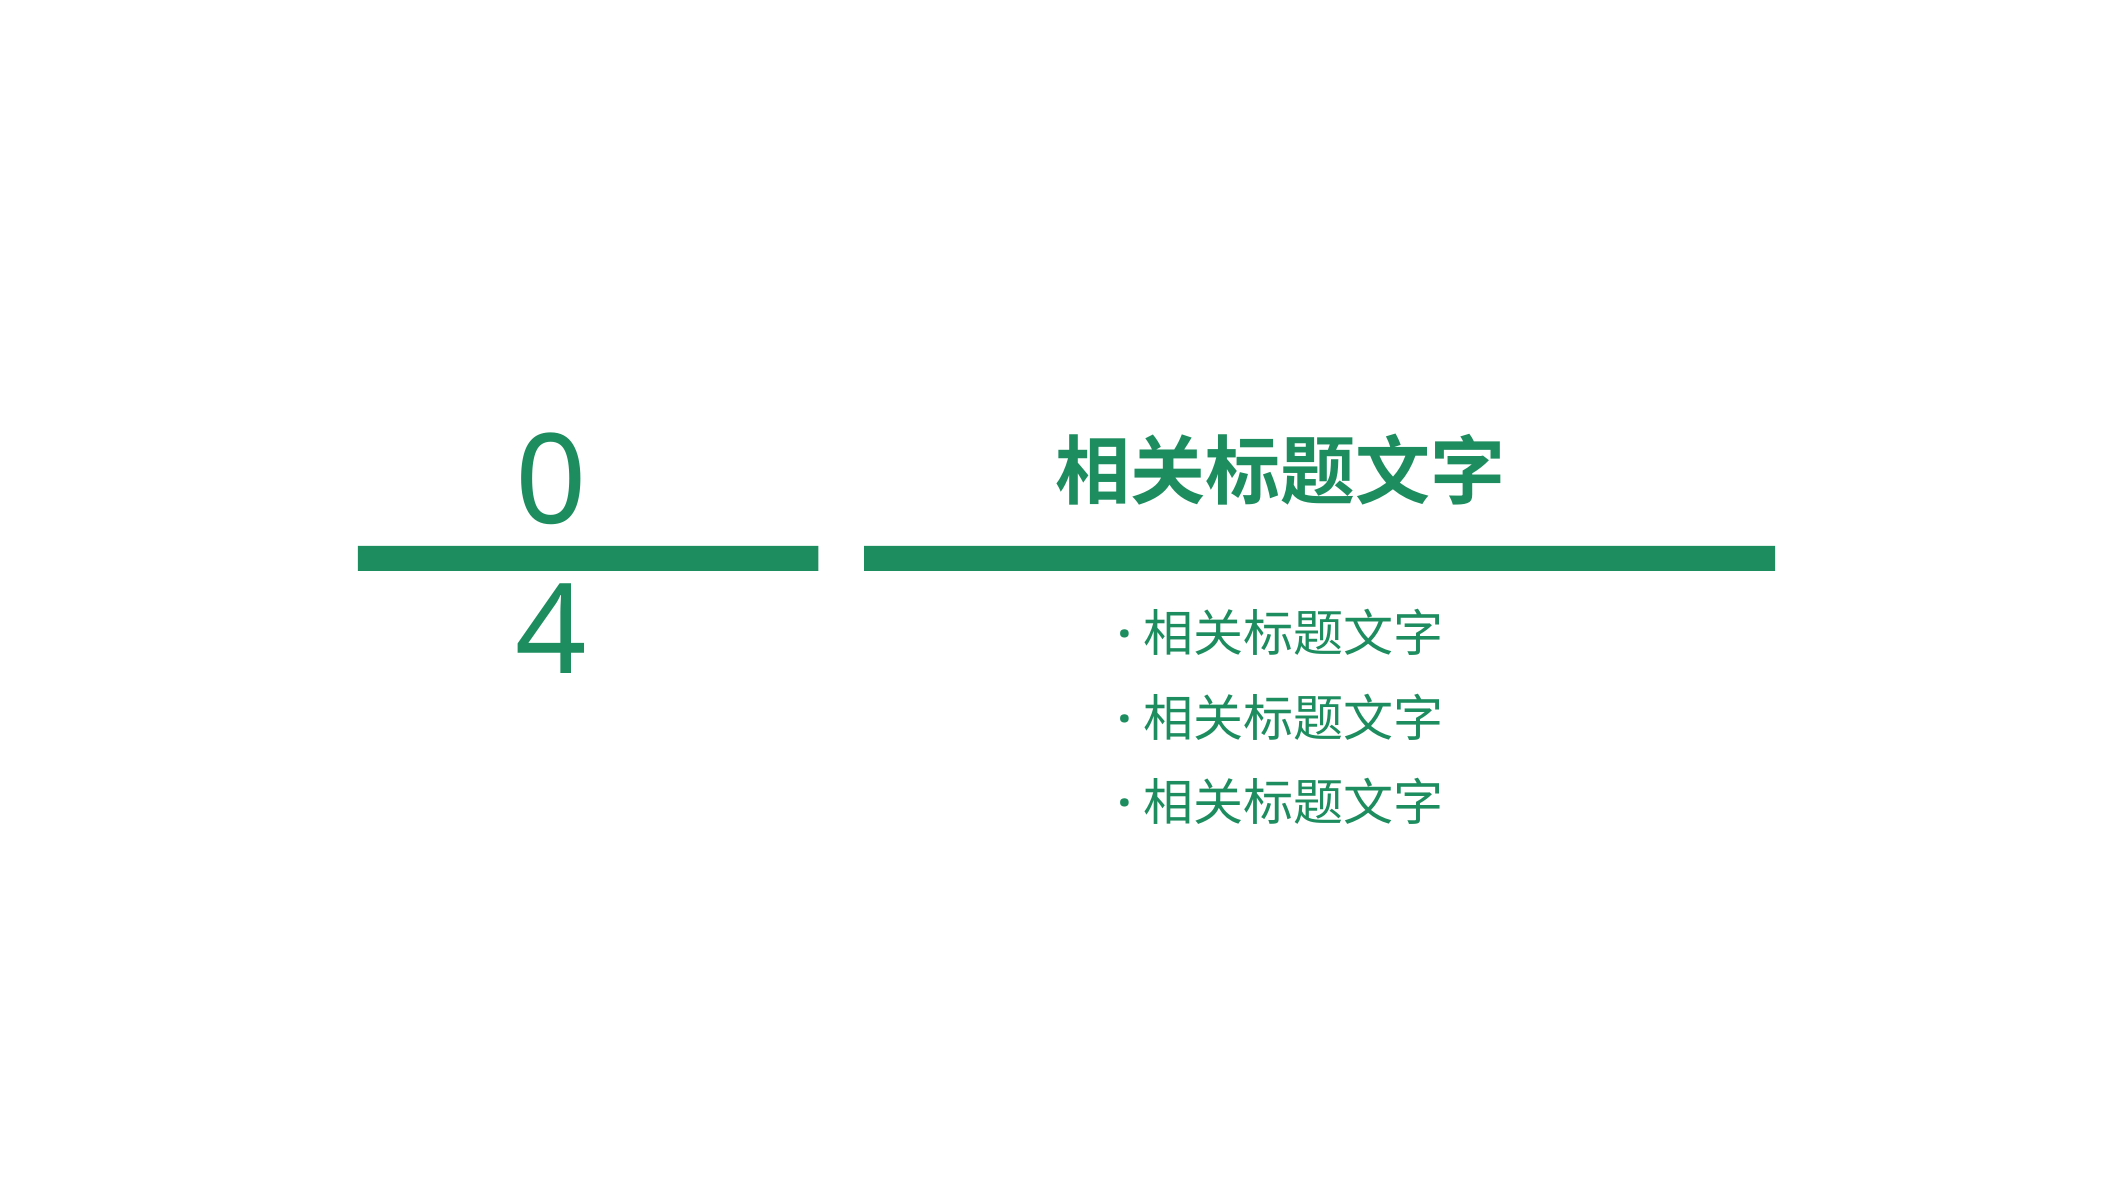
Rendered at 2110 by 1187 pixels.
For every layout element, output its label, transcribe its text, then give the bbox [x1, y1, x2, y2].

text_box ·相关标题文字 [1085, 593, 1476, 670]
text_box ·相关标题文字 [1085, 678, 1476, 754]
text_box 04 [499, 390, 662, 707]
text_box [662, 545, 819, 572]
text_box [357, 545, 499, 572]
text_box ·相关标题文字 [1085, 762, 1476, 839]
text_box 相关标题文字 [1007, 416, 1554, 522]
text_box [863, 545, 1776, 572]
